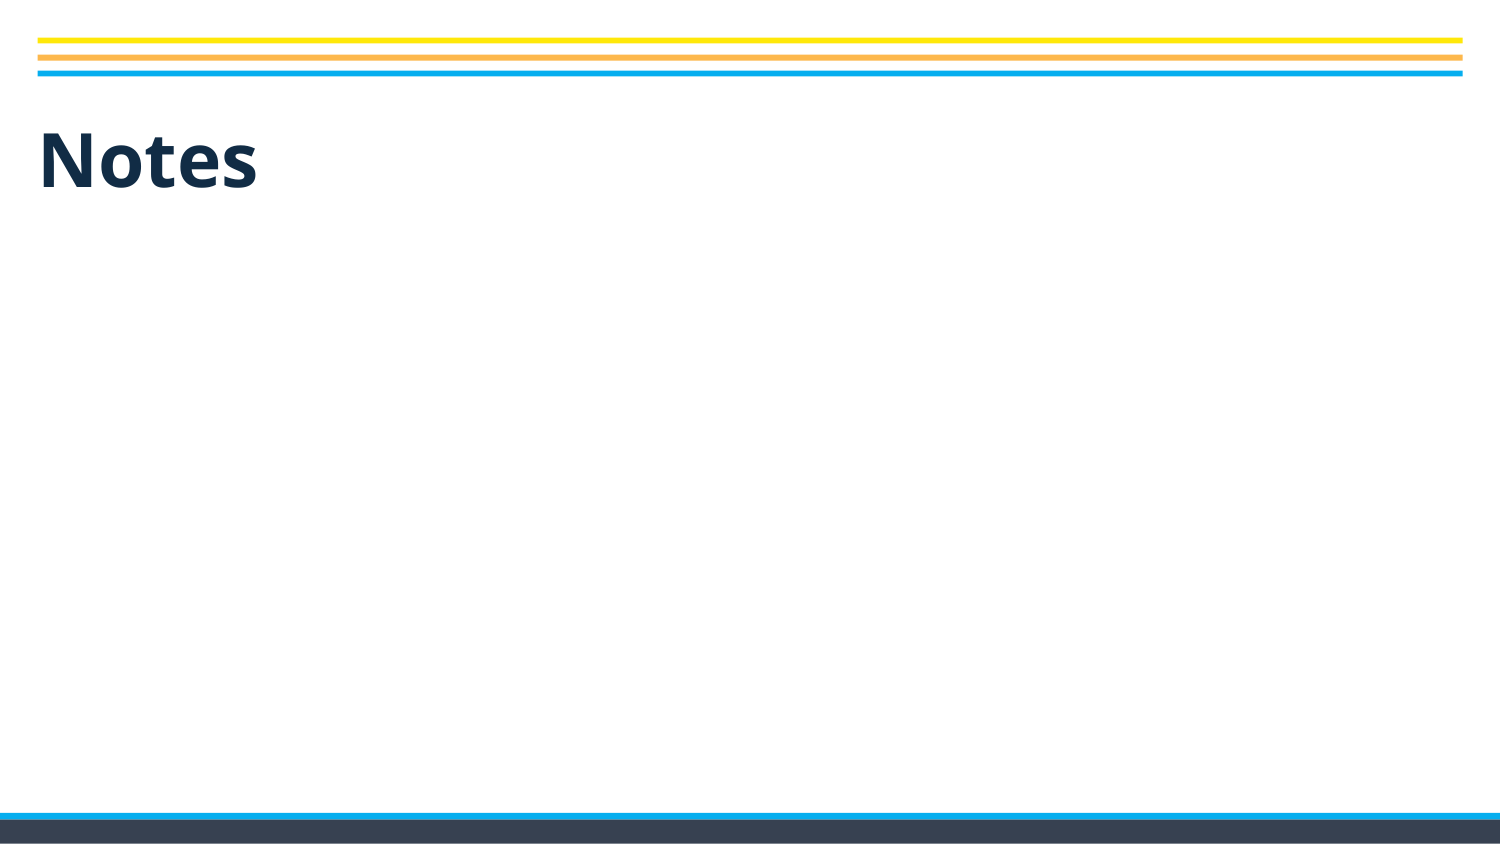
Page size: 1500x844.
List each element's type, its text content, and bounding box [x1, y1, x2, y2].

title Notes [37, 112, 1463, 203]
